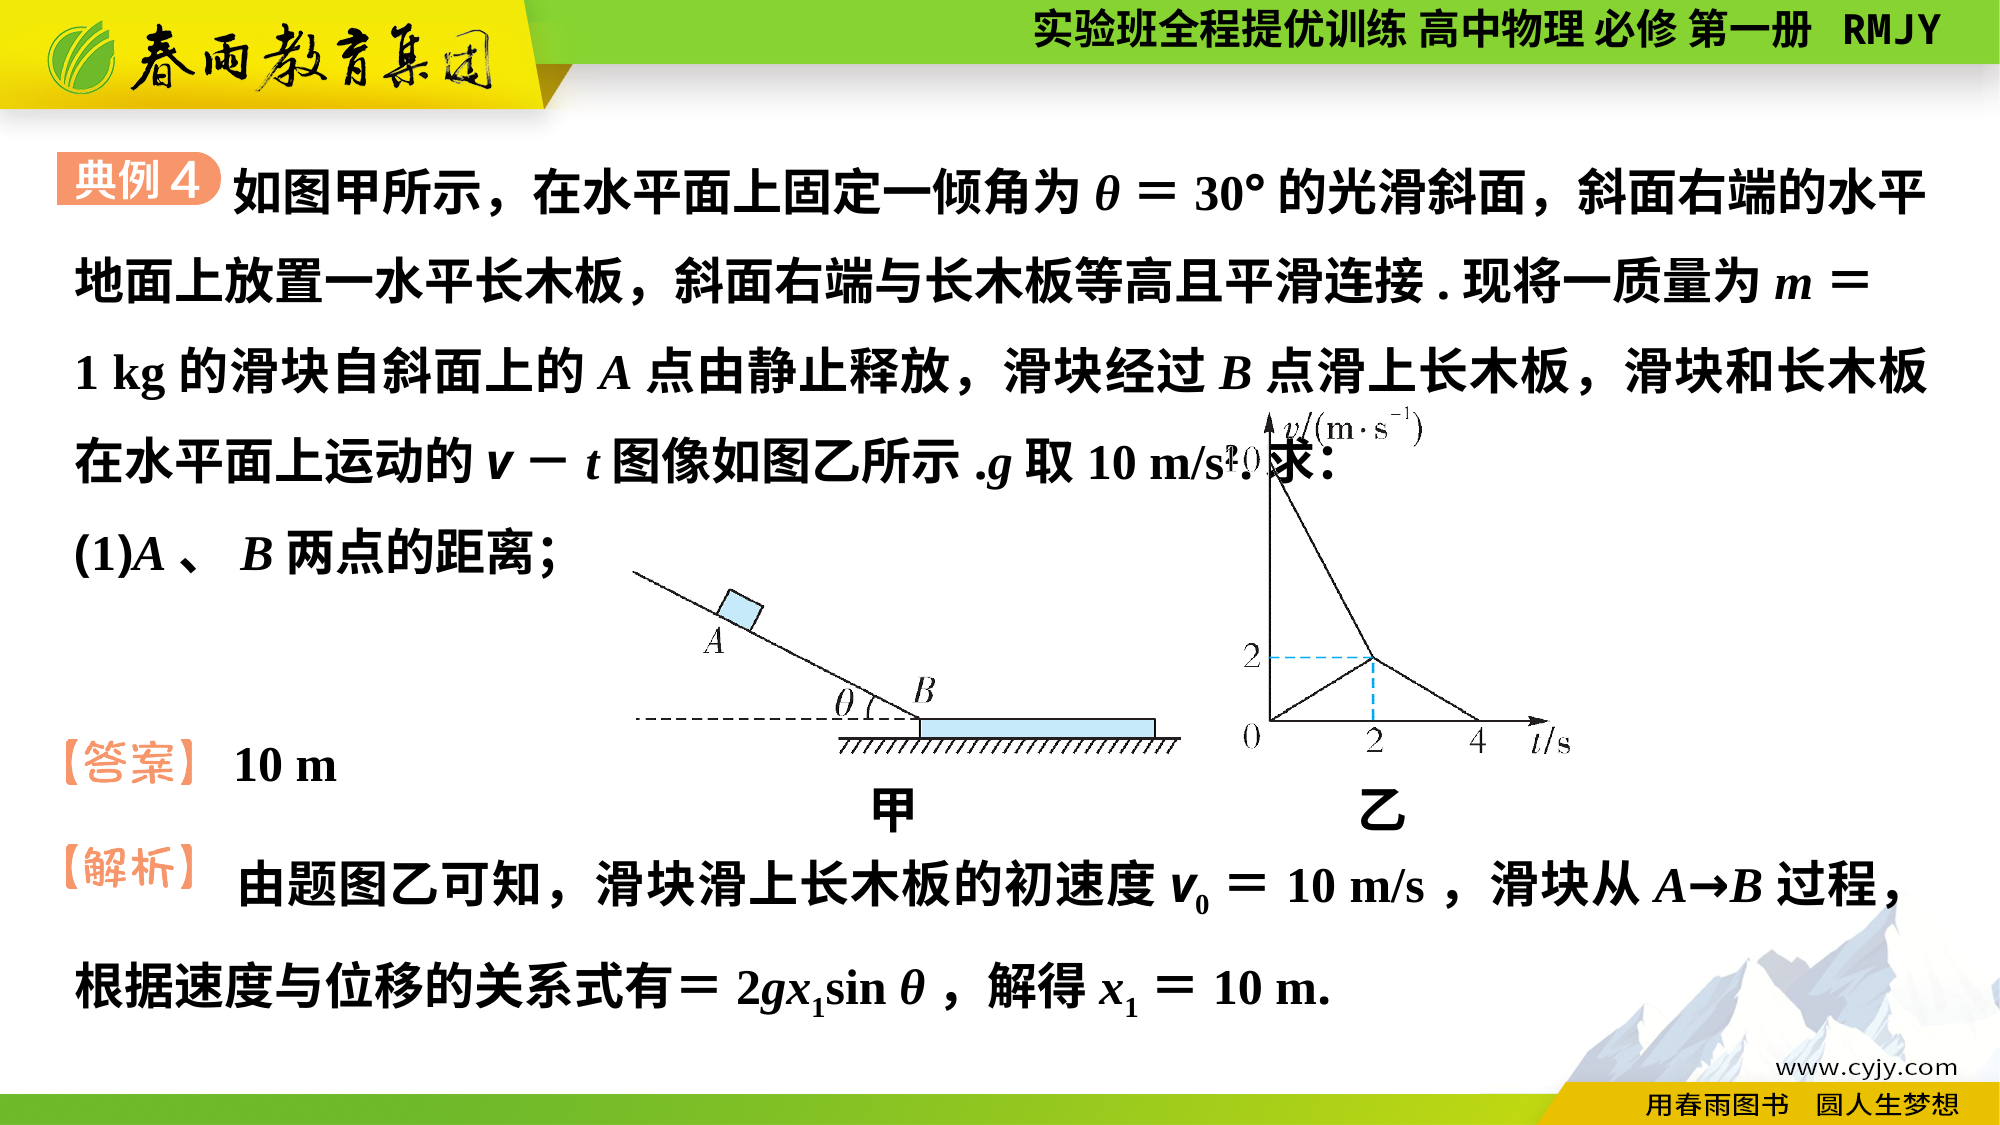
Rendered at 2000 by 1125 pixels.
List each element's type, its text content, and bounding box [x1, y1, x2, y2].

picture [0, 0, 2000, 1125]
text_box 甲 乙 [853, 771, 1422, 847]
list 如图甲所示，在水平面上固定一倾角为θ＝30°的光滑斜面，斜面右端的水平地面上放置一水平长木板，斜面右端与长木板等高且平滑连接.现将一质量为m＝ 1 kg的滑块自斜面上的A点由静止释放，滑块经过B点滑上长木板，滑块和长木板在水平面上运动的v－t图像如图乙所示.g取10 m/s2.求： (1)A、B两点的距离； [59, 122, 1944, 592]
text_box 10 m [218, 724, 353, 799]
